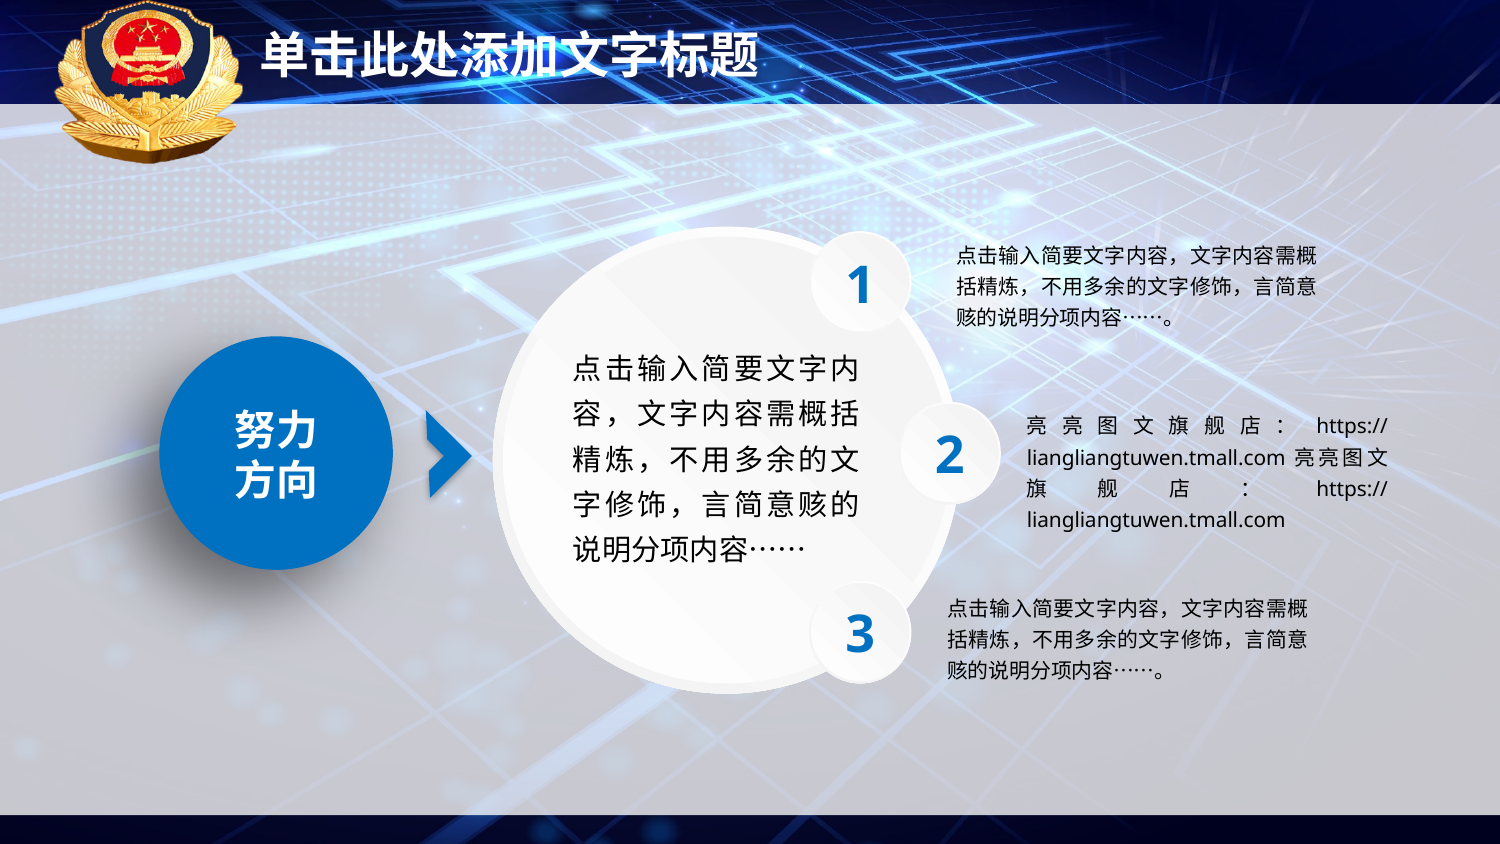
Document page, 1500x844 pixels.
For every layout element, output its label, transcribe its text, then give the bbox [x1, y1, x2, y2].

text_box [492, 226, 961, 694]
picture [0, 816, 1500, 844]
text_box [808, 231, 912, 334]
text_box [157, 334, 395, 572]
text_box 努力 方向 [234, 403, 318, 504]
text_box 点击输入简要文字内容，文字内容需概括精炼，不用多余的文字修饰，言简意赅的说明分项内容……。 [965, 589, 1309, 684]
picture [0, 0, 1500, 164]
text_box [808, 580, 912, 684]
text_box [898, 401, 1002, 505]
text_box 亮亮图文旗舰店：https://liangliangtuwen.tmall.com亮亮图文旗舰店：https://liangliangtuwen.tmall.com [1026, 406, 1388, 532]
text_box [425, 410, 472, 498]
text_box 点击输入简要文字内容，文字内容需概括精炼，不用多余的文字修饰，言简意赅的说明分项内容……。 [965, 236, 1317, 330]
